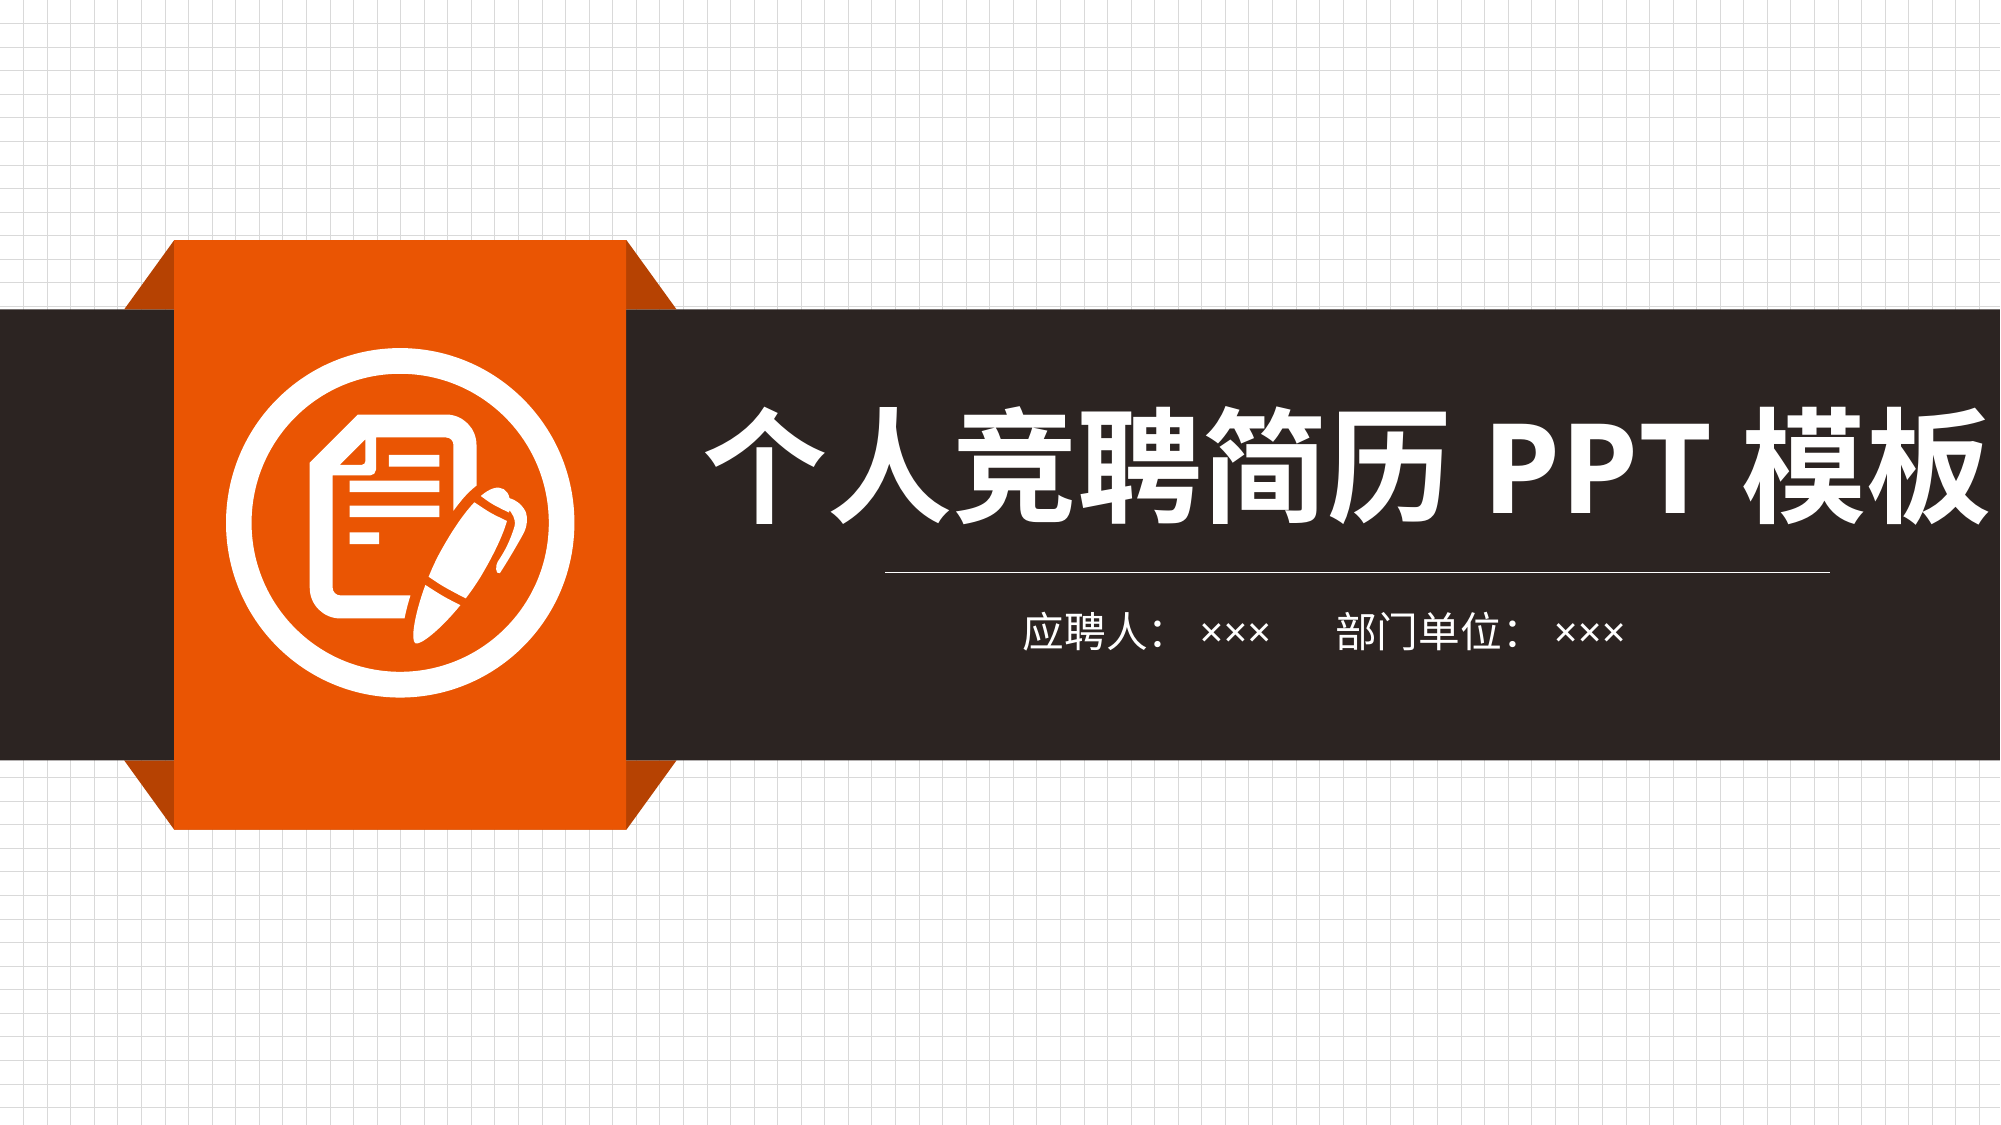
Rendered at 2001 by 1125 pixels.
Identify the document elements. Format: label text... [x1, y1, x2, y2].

text_box [124, 240, 174, 310]
text_box [627, 761, 677, 829]
text_box [627, 309, 1357, 761]
text_box [226, 348, 575, 698]
text_box [174, 240, 627, 830]
text_box [0, 309, 174, 761]
text_box 个人竞聘简历PPT模板 [687, 381, 1357, 546]
text_box [627, 240, 677, 310]
text_box 个人竞聘简历PPT模板 [1358, 381, 2000, 546]
text_box 应聘人：××× 部门单位：××× [1358, 598, 1754, 733]
text_box [124, 761, 174, 830]
text_box [1358, 309, 2000, 381]
text_box [1358, 546, 2000, 761]
text_box 应聘人：××× 部门单位：××× [894, 598, 1357, 733]
